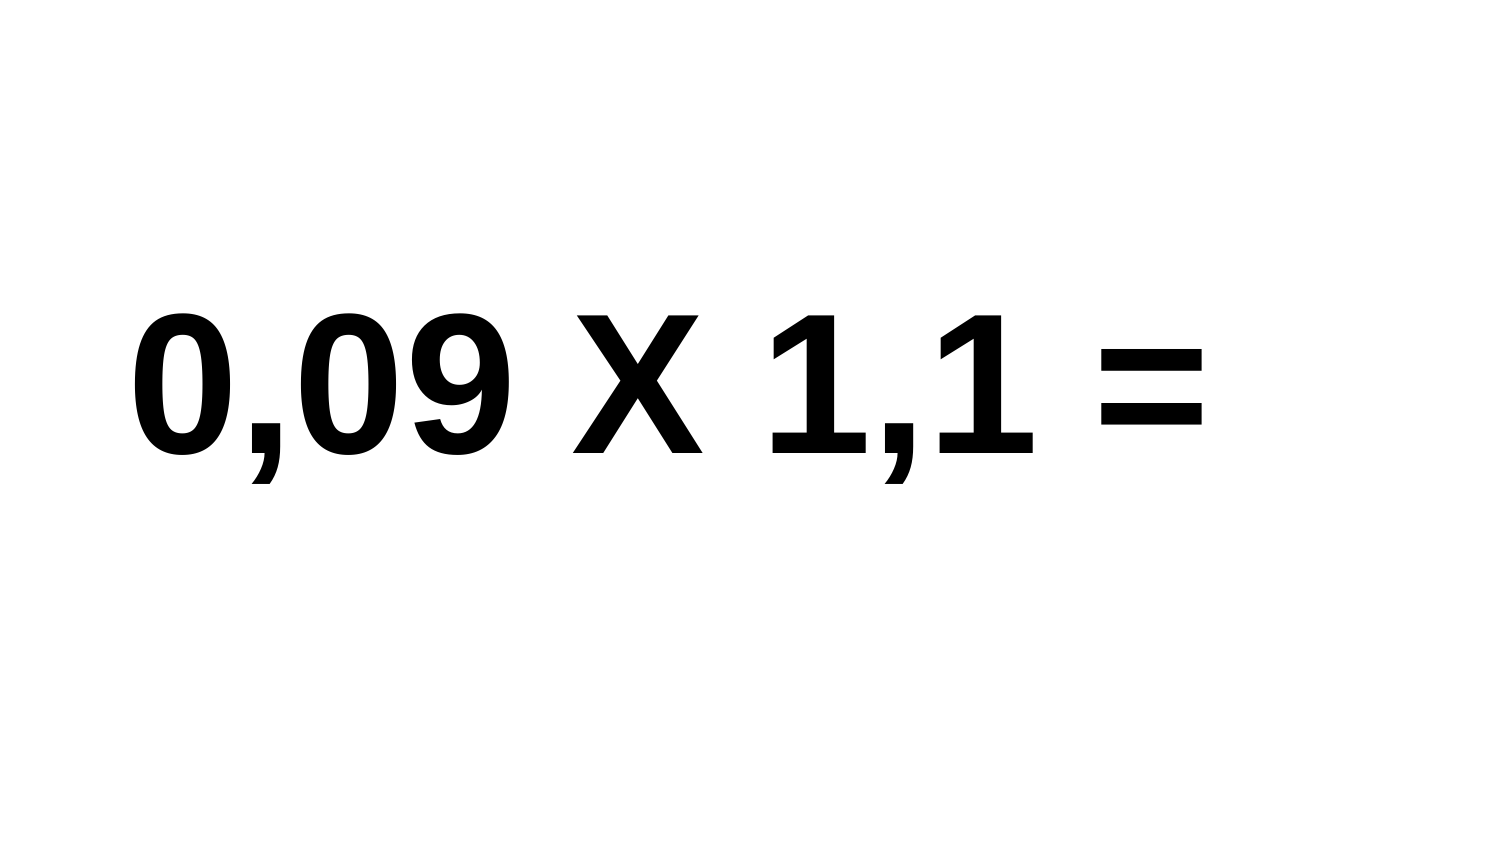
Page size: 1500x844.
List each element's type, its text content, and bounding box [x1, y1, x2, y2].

text_box 0,09 X 1,1 = [112, 318, 1388, 509]
